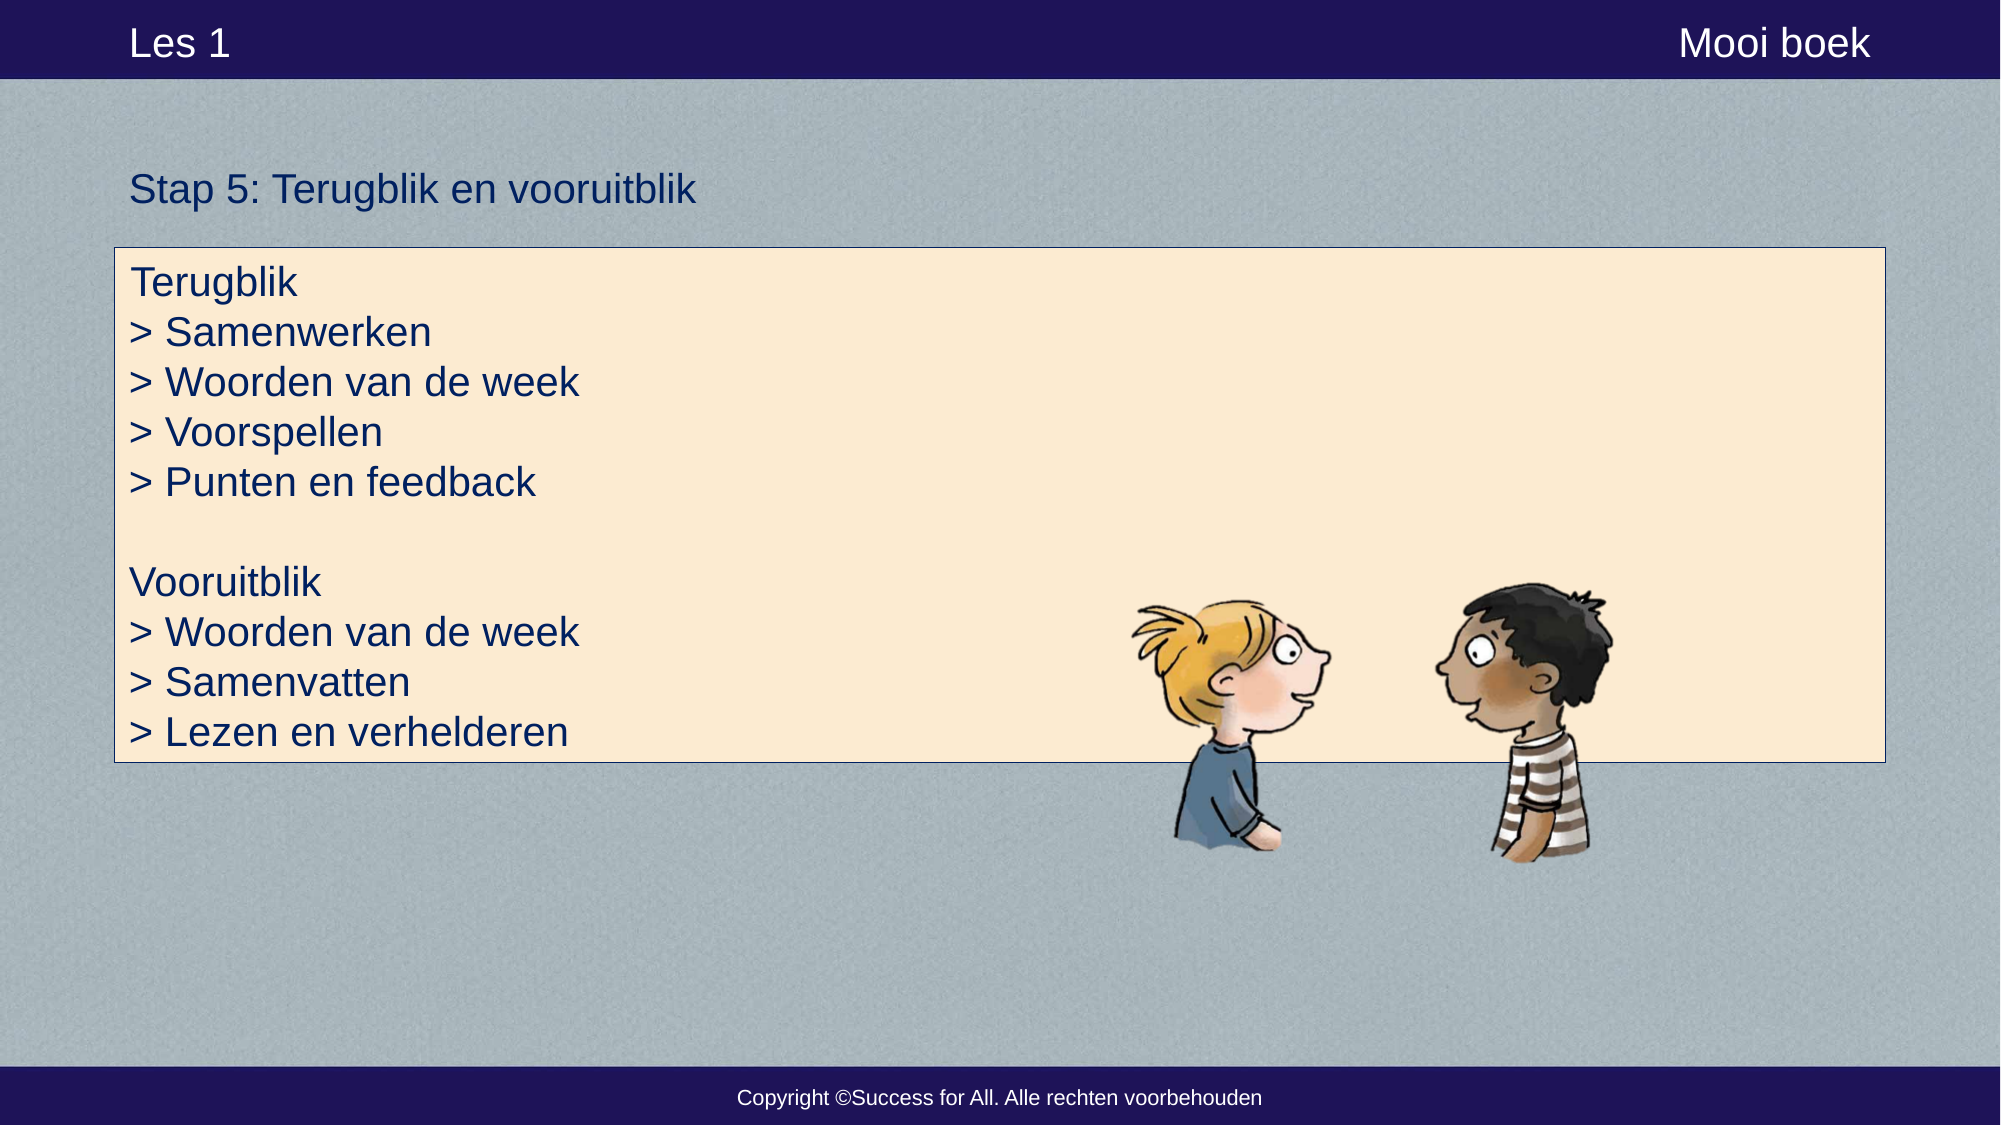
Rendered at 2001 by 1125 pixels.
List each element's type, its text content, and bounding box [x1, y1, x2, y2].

text_box Copyright ©Success for All. Alle rechten voorbehouden [0, 1076, 2000, 1125]
picture [0, 0, 2001, 1125]
text_box Les 1 [114, 8, 354, 73]
text_box Terugblik > Samenwerken > Woorden van de week > Voorspellen > Punten en feedback Vooruitblik > Woorden van de week > Samenvatten > Lezen en verhelderen [114, 247, 1886, 763]
text_box Mooi boek [999, 8, 1886, 73]
text_box Stap 5: Terugblik en vooruitblik [114, 154, 907, 220]
